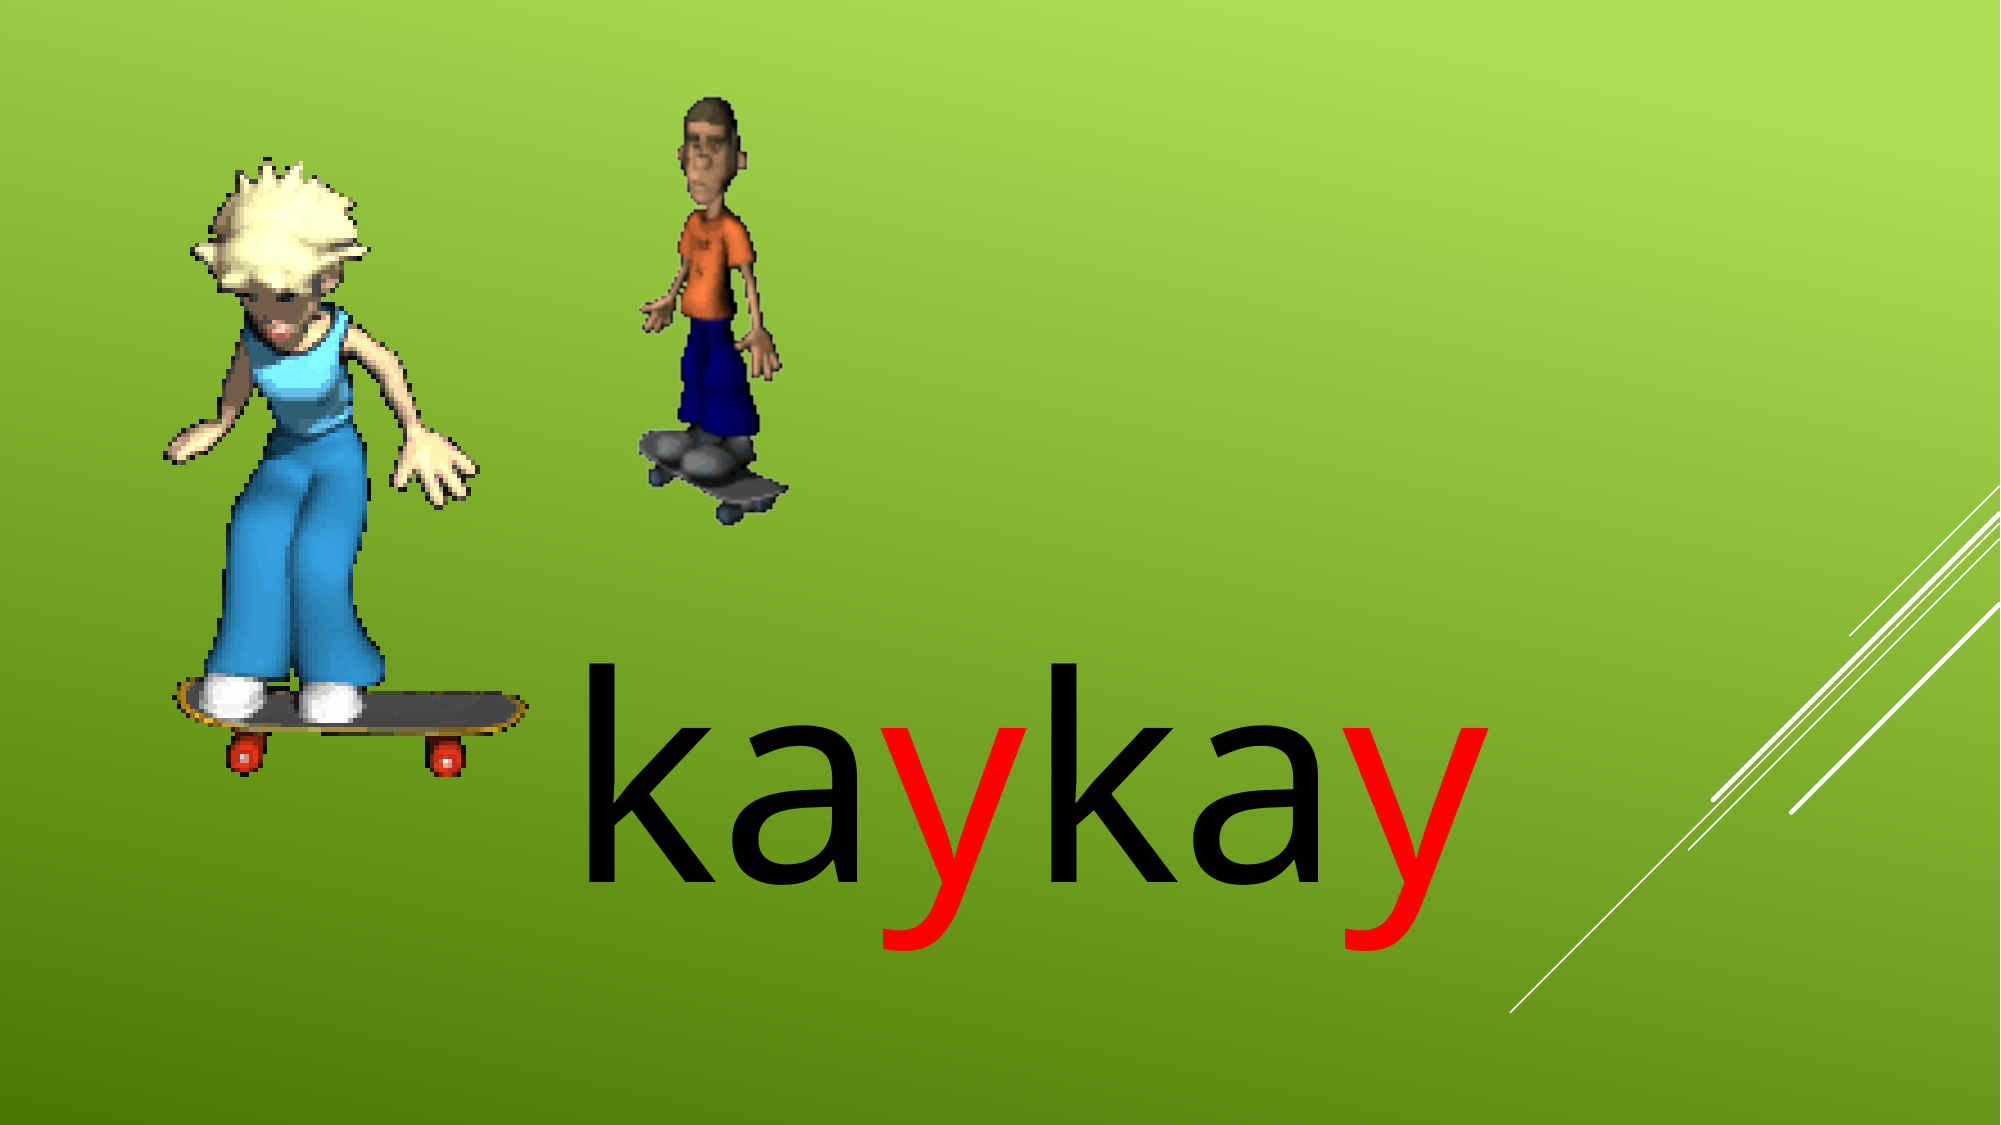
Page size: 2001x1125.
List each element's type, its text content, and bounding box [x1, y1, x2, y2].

picture [45, 34, 1012, 800]
list kaykay [550, 516, 1525, 1019]
